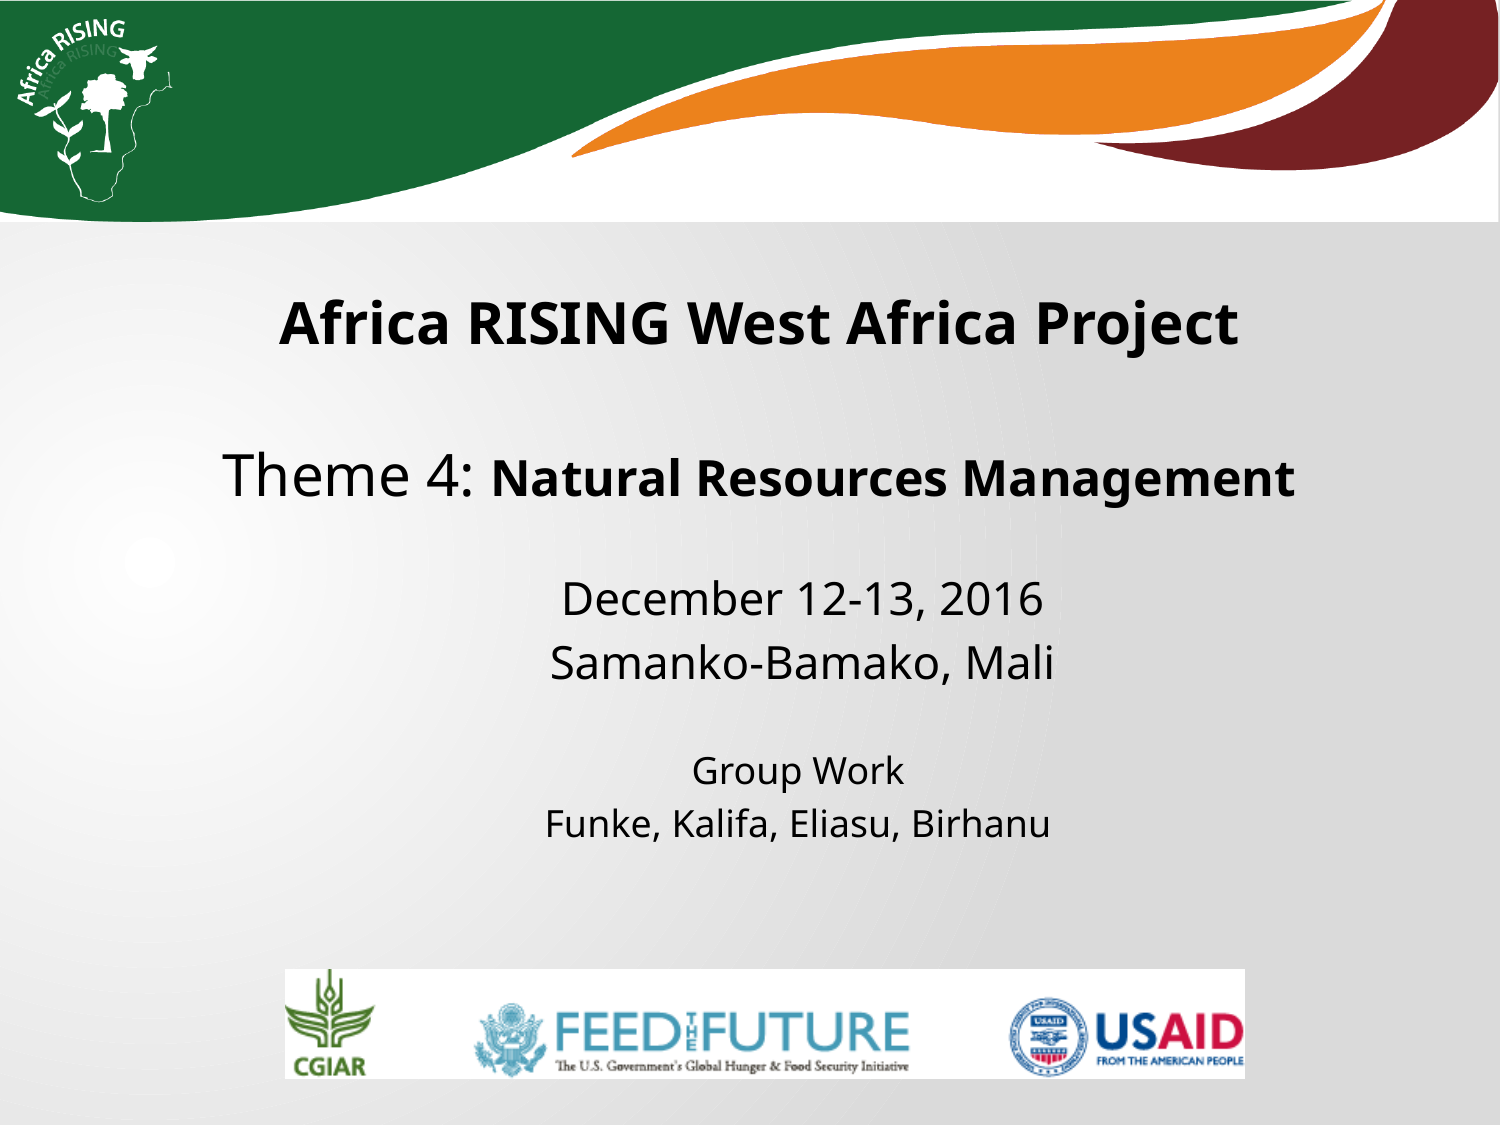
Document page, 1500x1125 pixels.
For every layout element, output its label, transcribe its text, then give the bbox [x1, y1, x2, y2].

picture [0, 0, 1499, 222]
text_box December 12-13, 2016 Samanko-Bamako, Mali [112, 562, 1475, 696]
list Africa RISING West Africa Project Theme 4: Natural Resources Management [29, 278, 1471, 529]
list Group Work Funke, Kalifa, Eliasu, Birhanu [107, 739, 1471, 870]
picture [285, 969, 1245, 1079]
